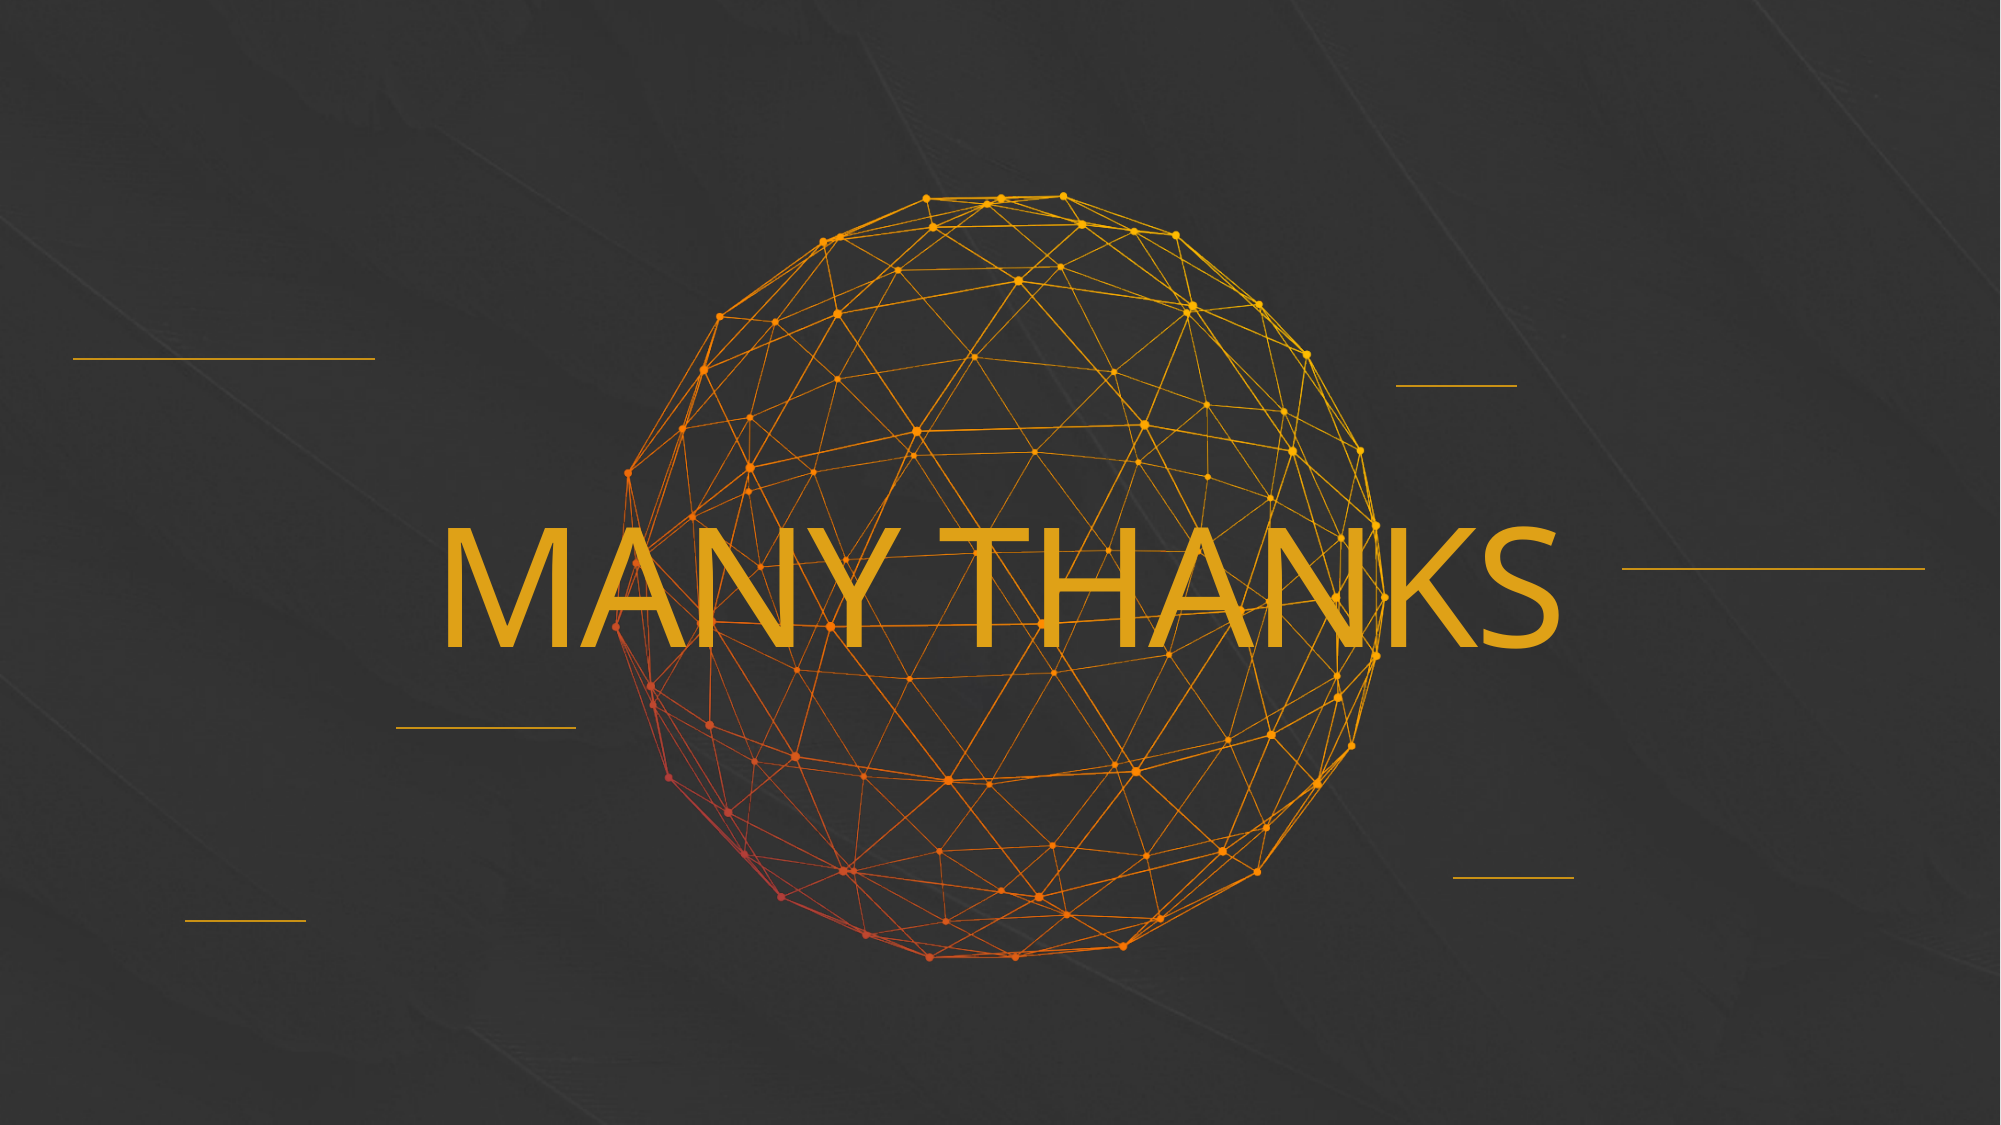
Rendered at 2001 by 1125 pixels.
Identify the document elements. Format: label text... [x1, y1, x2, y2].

text_box MANY THANKS [1404, 473, 1654, 689]
picture [0, 0, 2001, 1125]
text_box MANY THANKS [346, 473, 595, 689]
